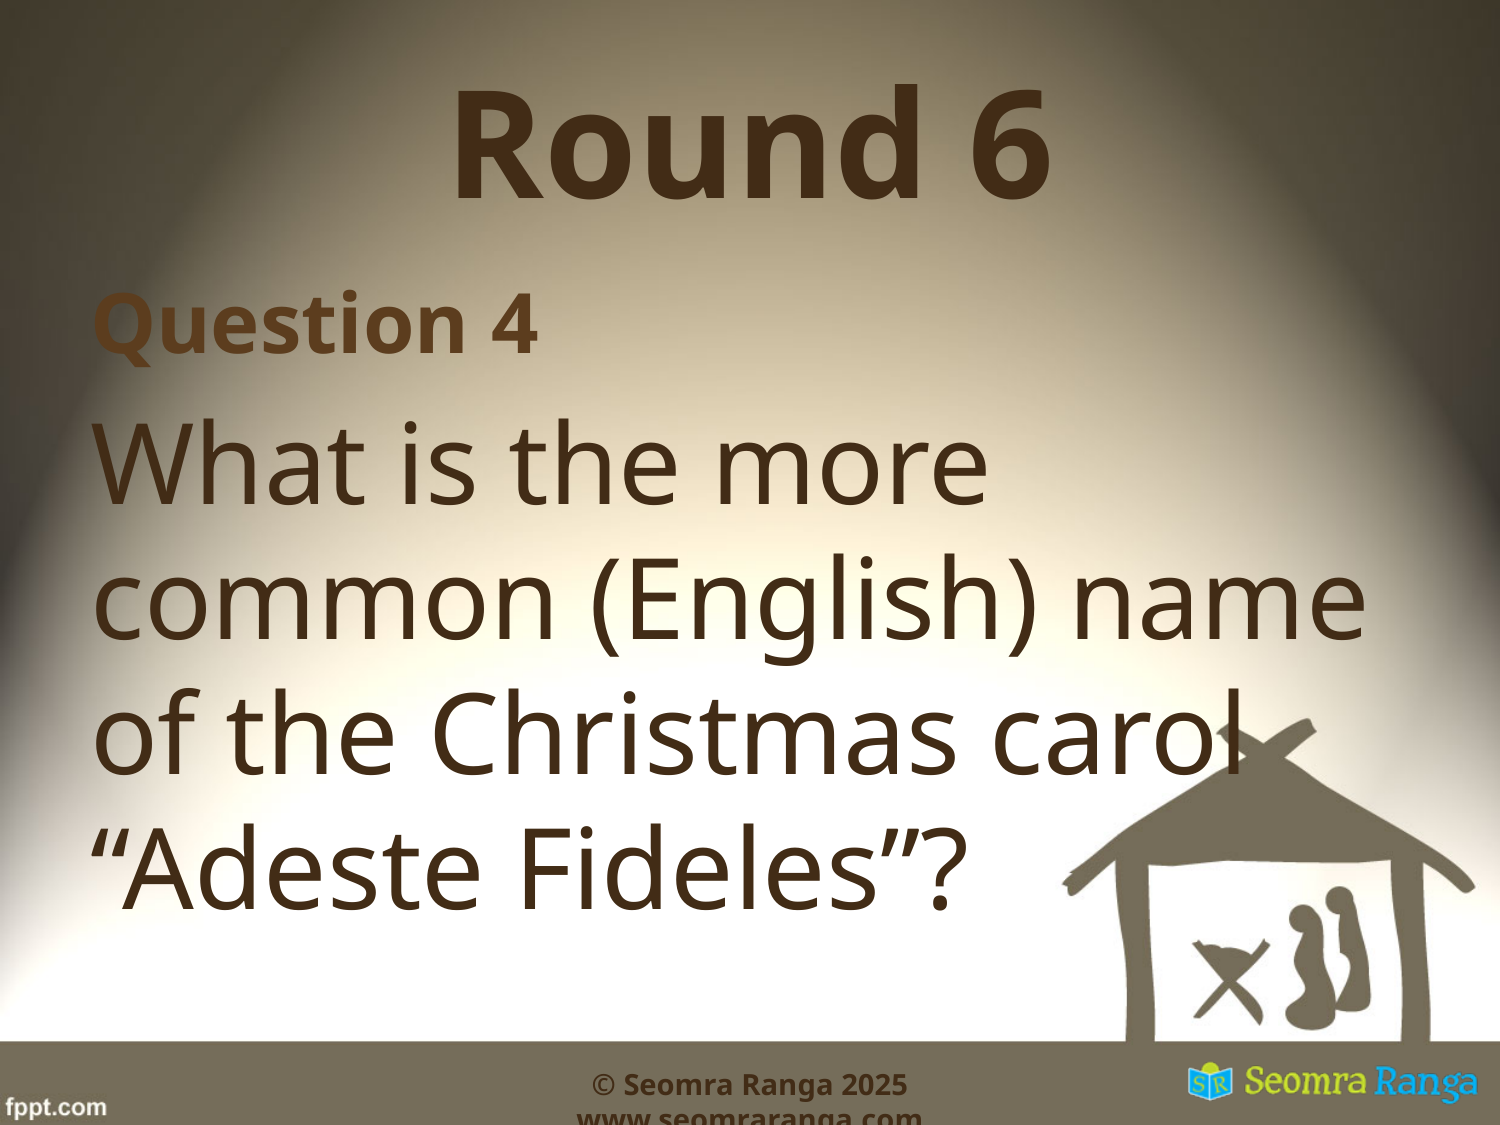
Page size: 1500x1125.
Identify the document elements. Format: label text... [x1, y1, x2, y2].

list Question 4 What is the more common (English) name of the Christmas carol “Adeste Fideles”? [75, 262, 1425, 1005]
text_box © Seomra Ranga 2025 www.seomraranga.com [401, 1058, 1099, 1125]
picture [0, 0, 1500, 1125]
title Round 6 [75, 45, 1425, 233]
